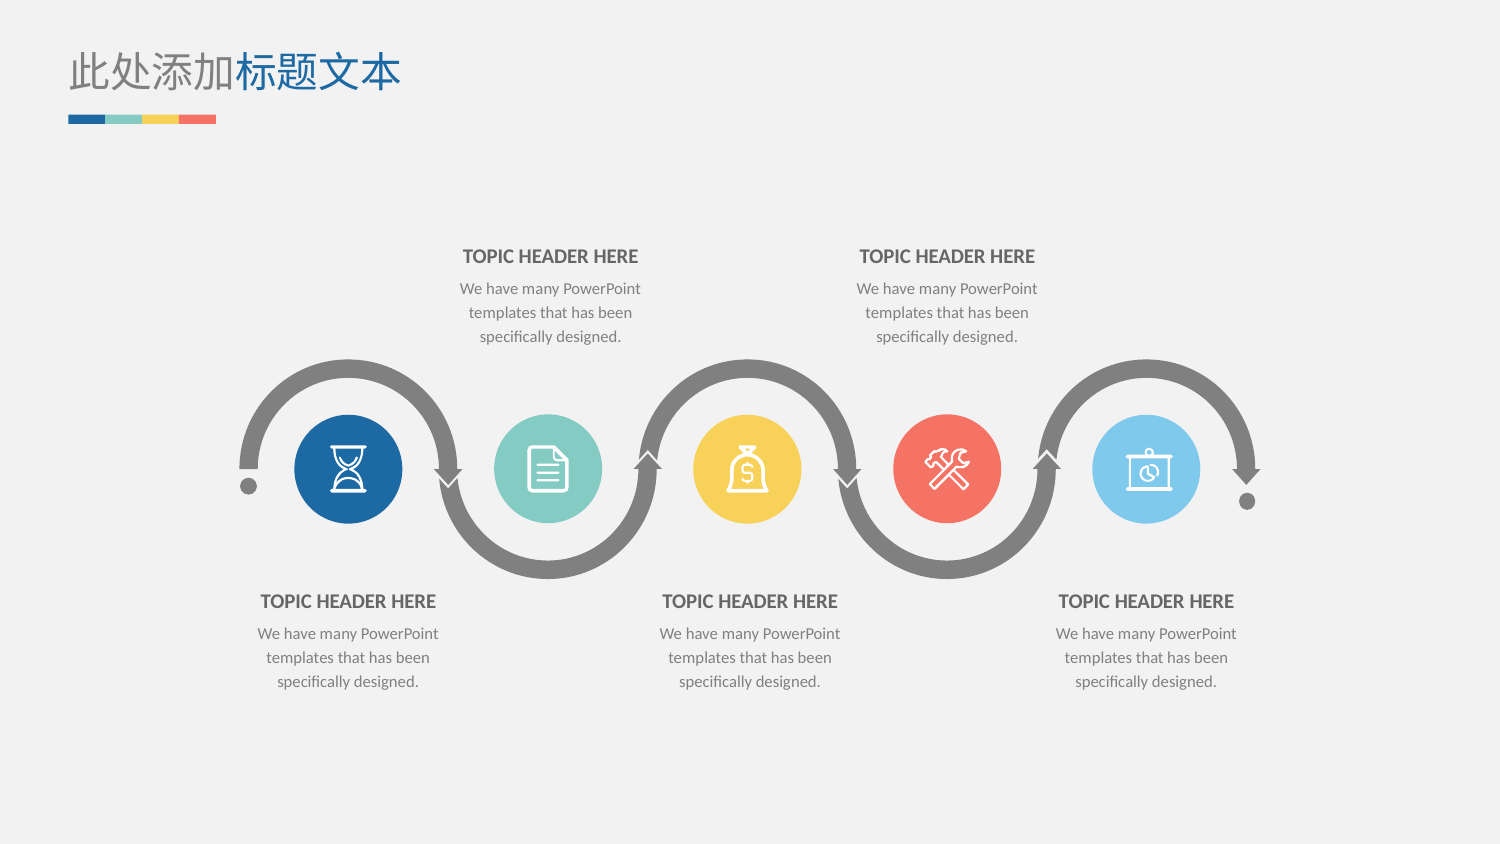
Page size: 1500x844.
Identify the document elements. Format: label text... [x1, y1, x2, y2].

text_box TOPIC HEADER HERE We have many PowerPoint templates that has been specifically designed. [231, 582, 466, 691]
text_box [494, 414, 603, 524]
text_box [439, 453, 662, 580]
text_box [838, 453, 1062, 580]
text_box [1239, 492, 1256, 510]
text_box [693, 414, 802, 524]
text_box [1038, 359, 1261, 485]
text_box [240, 477, 257, 495]
text_box [893, 414, 1002, 524]
text_box [329, 445, 367, 493]
text_box 此处添加标题文本 [68, 45, 524, 96]
text_box TOPIC HEADER HERE We have many PowerPoint templates that has been specifically designed. [633, 582, 867, 691]
text_box TOPIC HEADER HERE We have many PowerPoint templates that has been specifically designed. [1029, 582, 1264, 691]
text_box [638, 359, 862, 485]
text_box [527, 445, 569, 493]
text_box [294, 414, 403, 524]
text_box [1125, 447, 1173, 491]
text_box TOPIC HEADER HERE We have many PowerPoint templates that has been specifically designed. [830, 237, 1064, 346]
text_box [1092, 414, 1201, 524]
text_box [726, 445, 769, 493]
text_box [239, 359, 463, 485]
text_box TOPIC HEADER HERE We have many PowerPoint templates that has been specifically designed. [434, 237, 668, 346]
text_box [924, 447, 970, 491]
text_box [68, 114, 217, 125]
